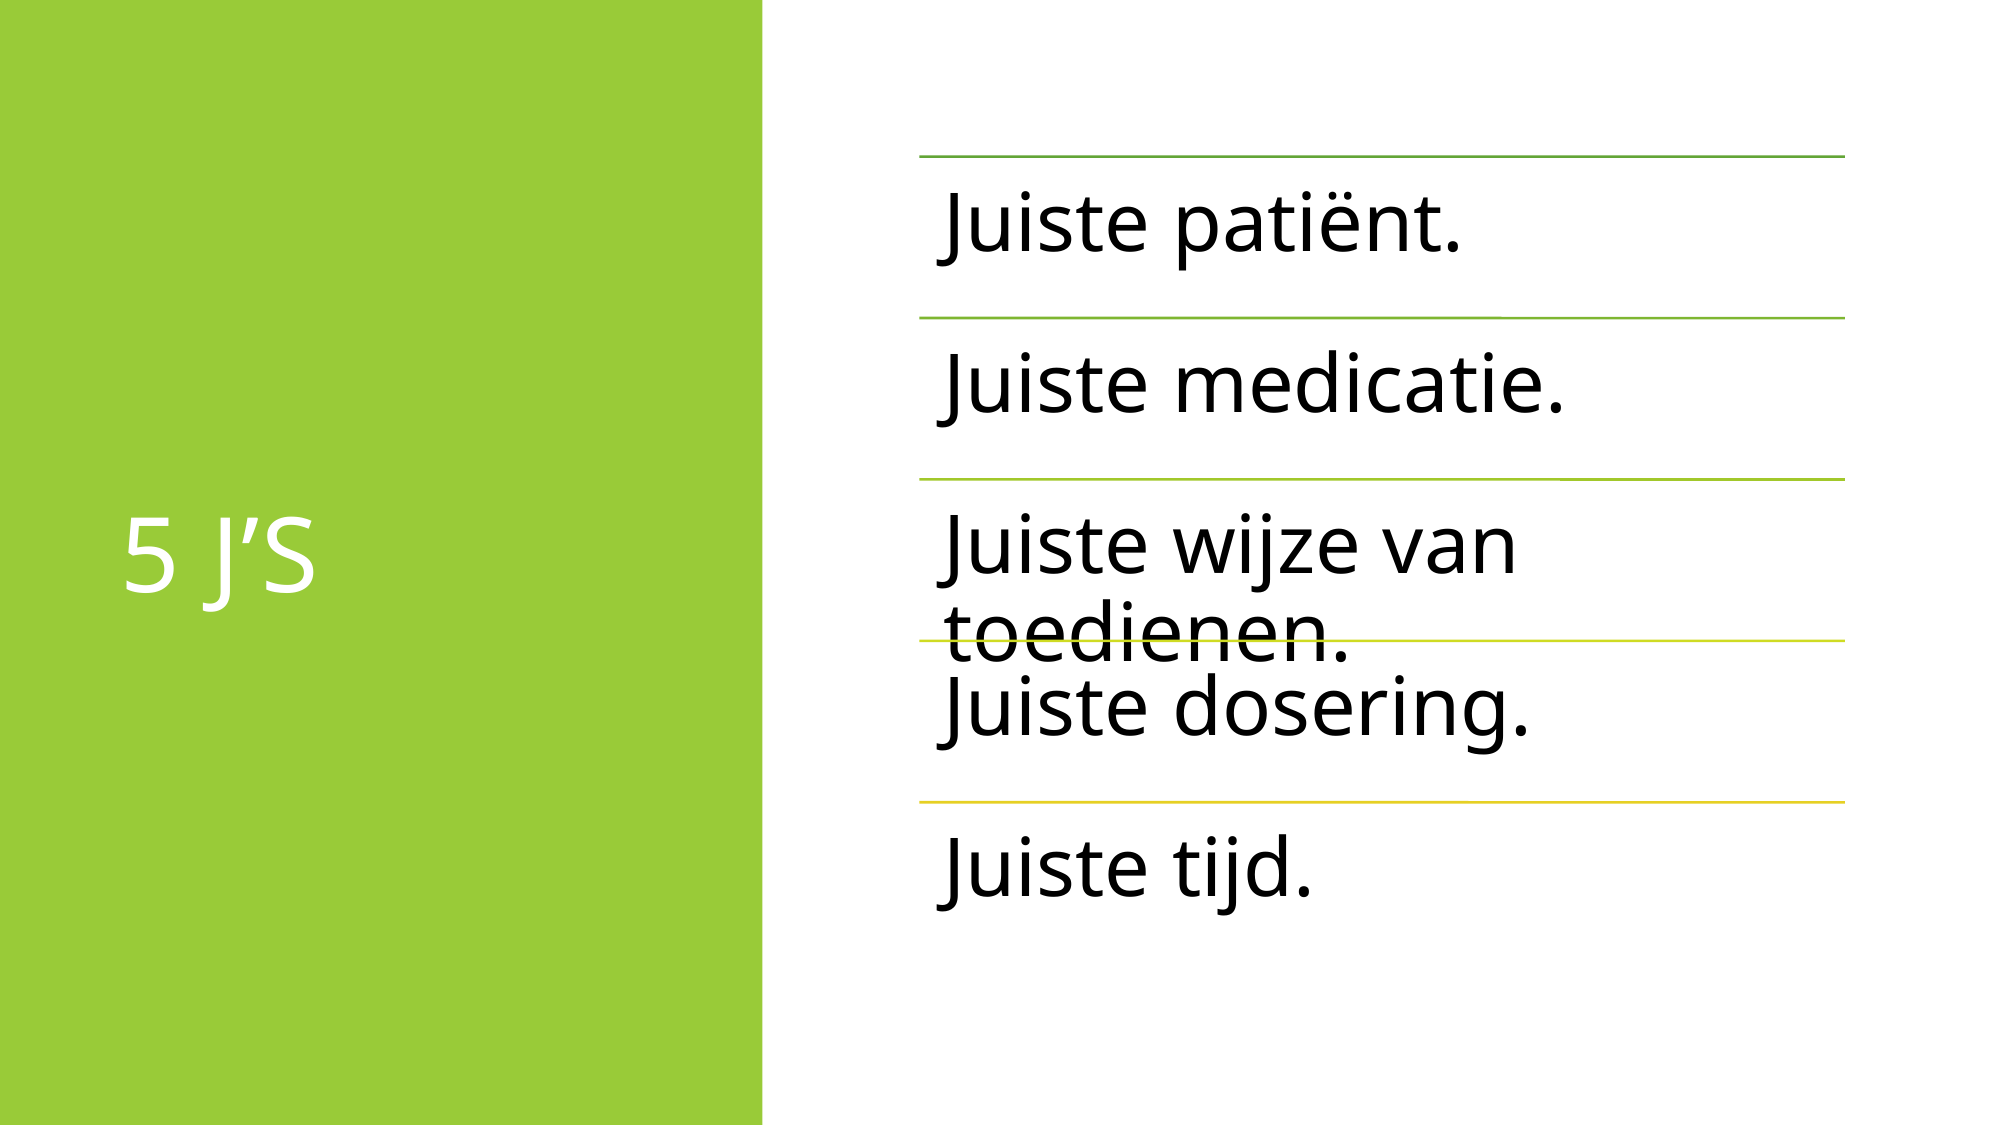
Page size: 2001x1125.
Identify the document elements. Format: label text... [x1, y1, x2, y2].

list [918, 156, 1845, 964]
title 5 j’s [105, 105, 666, 1020]
text_box [0, 0, 764, 1125]
